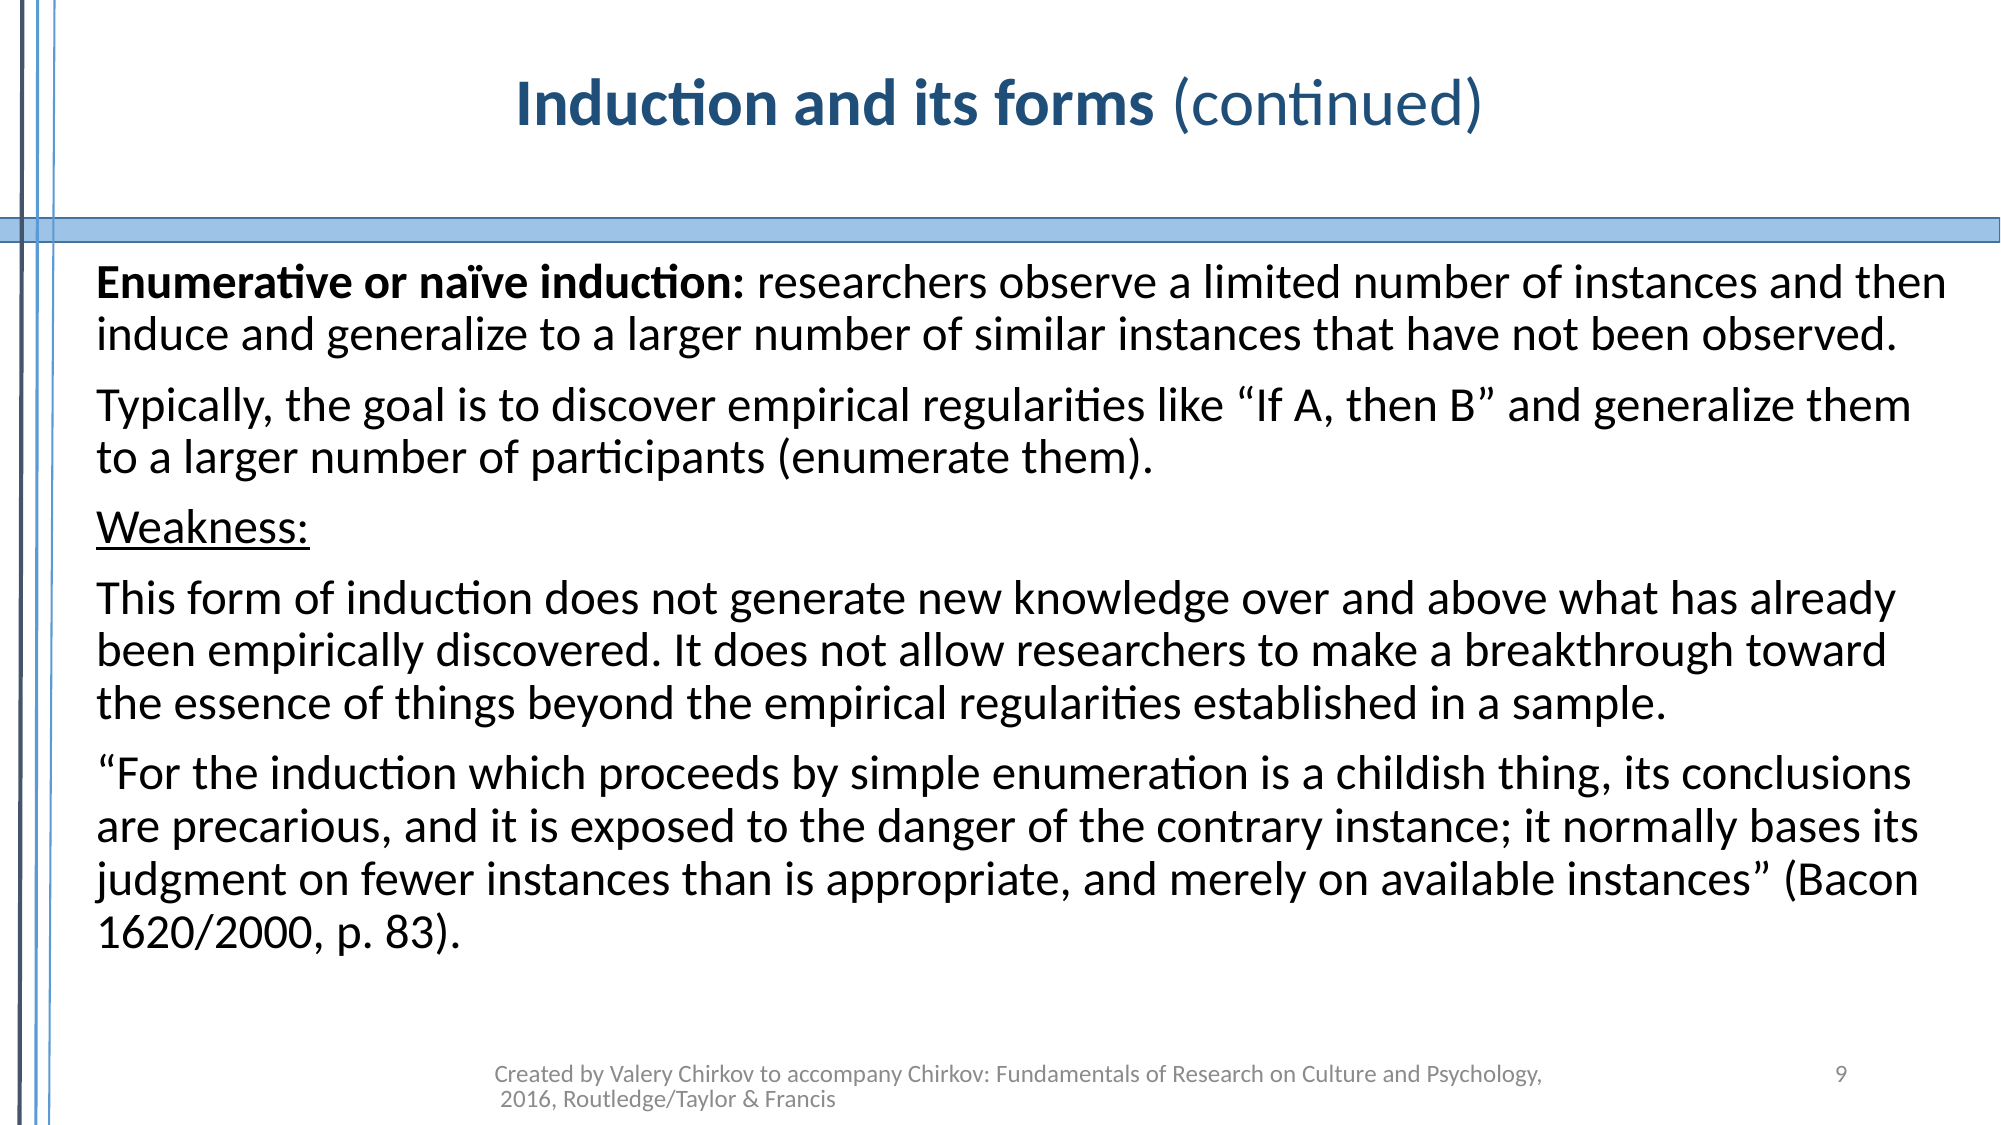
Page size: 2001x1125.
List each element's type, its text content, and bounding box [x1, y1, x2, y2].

title Induction and its forms (continued) [137, 27, 1863, 180]
list Enumerative or naïve induction: researchers observe a limited number of instances and then induce and generalize to a larger number of similar instances that have not been observed. Typically, the goal is to discover empirical regularities like “If A, then B” and generalize them to a larger number of participants (enumerate them). Weakness: This form of induction does not generate new knowledge over and above what has already been empirically discovered. It does not allow researchers to make a breakthrough toward the essence of things beyond the empirical regularities established in a sample. “For the induction which proceeds by simple enumeration is a childish thing, its conclusions are precarious, and it is exposed to the danger of the contrary instance; it normally bases its judgment on fewer instances than is appropriate, and merely on available instances” (Bacon 1620/2000, p. 83). [81, 248, 1968, 1043]
footer Created by Valery Chirkov to accompany Chirkov: Fundamentals of Research on Culture and Psychology, 2016, Routledge/Taylor & Francis [479, 1042, 1562, 1103]
slide_number 9 [1755, 1042, 1863, 1103]
